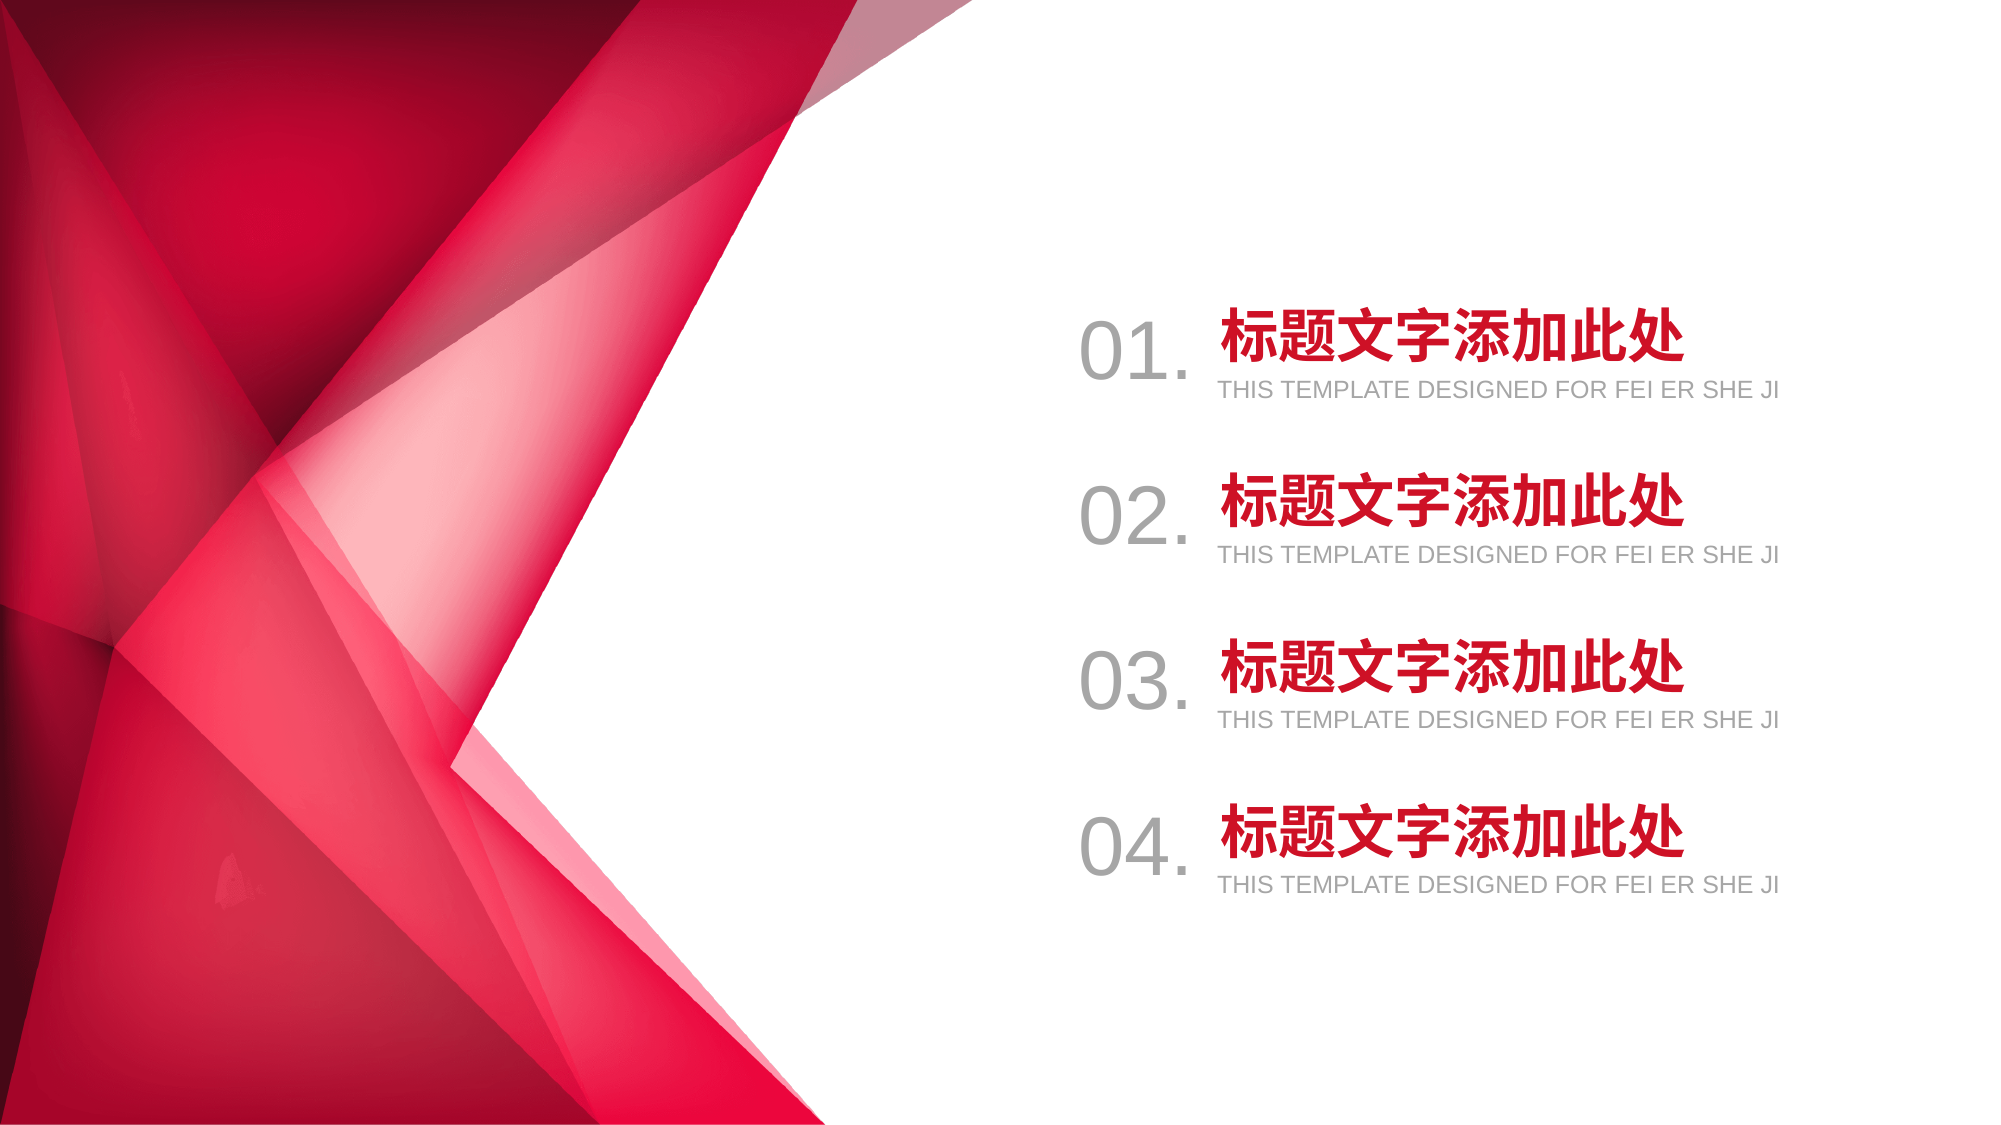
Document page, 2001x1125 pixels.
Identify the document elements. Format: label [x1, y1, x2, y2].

text_box [1062, 784, 1832, 907]
picture [0, 0, 973, 1125]
text_box [1062, 618, 1832, 742]
text_box [1062, 288, 1832, 412]
text_box [1062, 453, 1832, 577]
